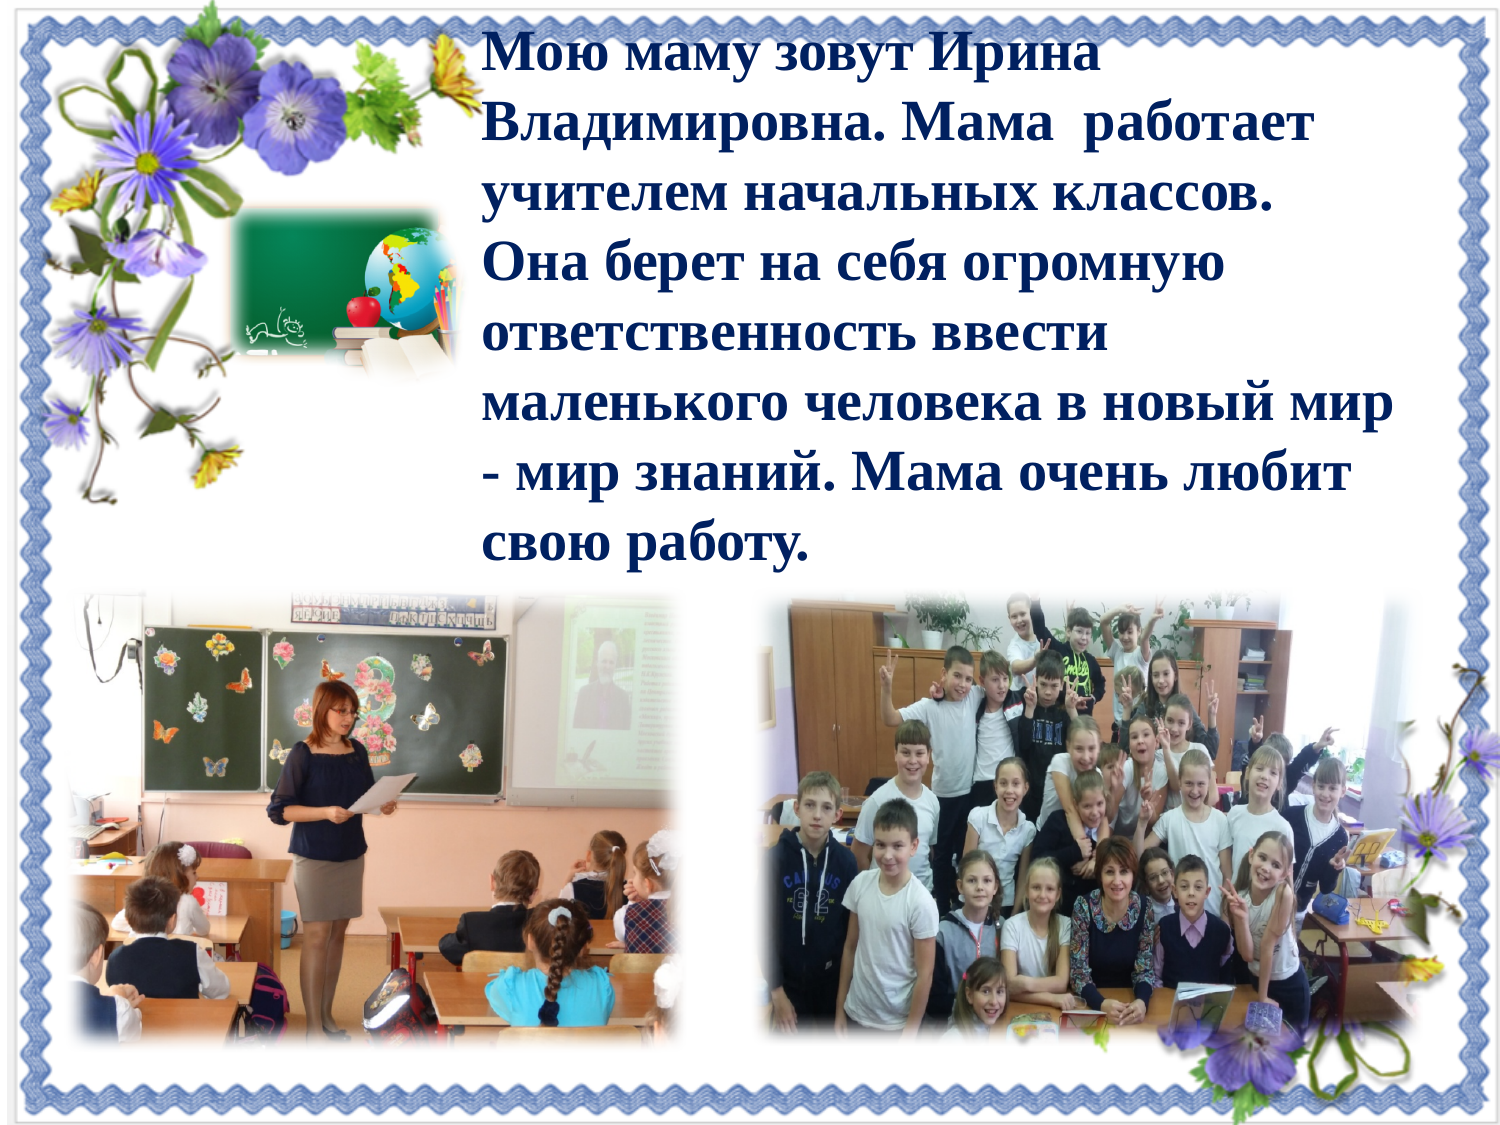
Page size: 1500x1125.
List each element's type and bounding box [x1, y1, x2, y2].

list [64, 585, 687, 1053]
picture [7, 0, 1500, 1125]
